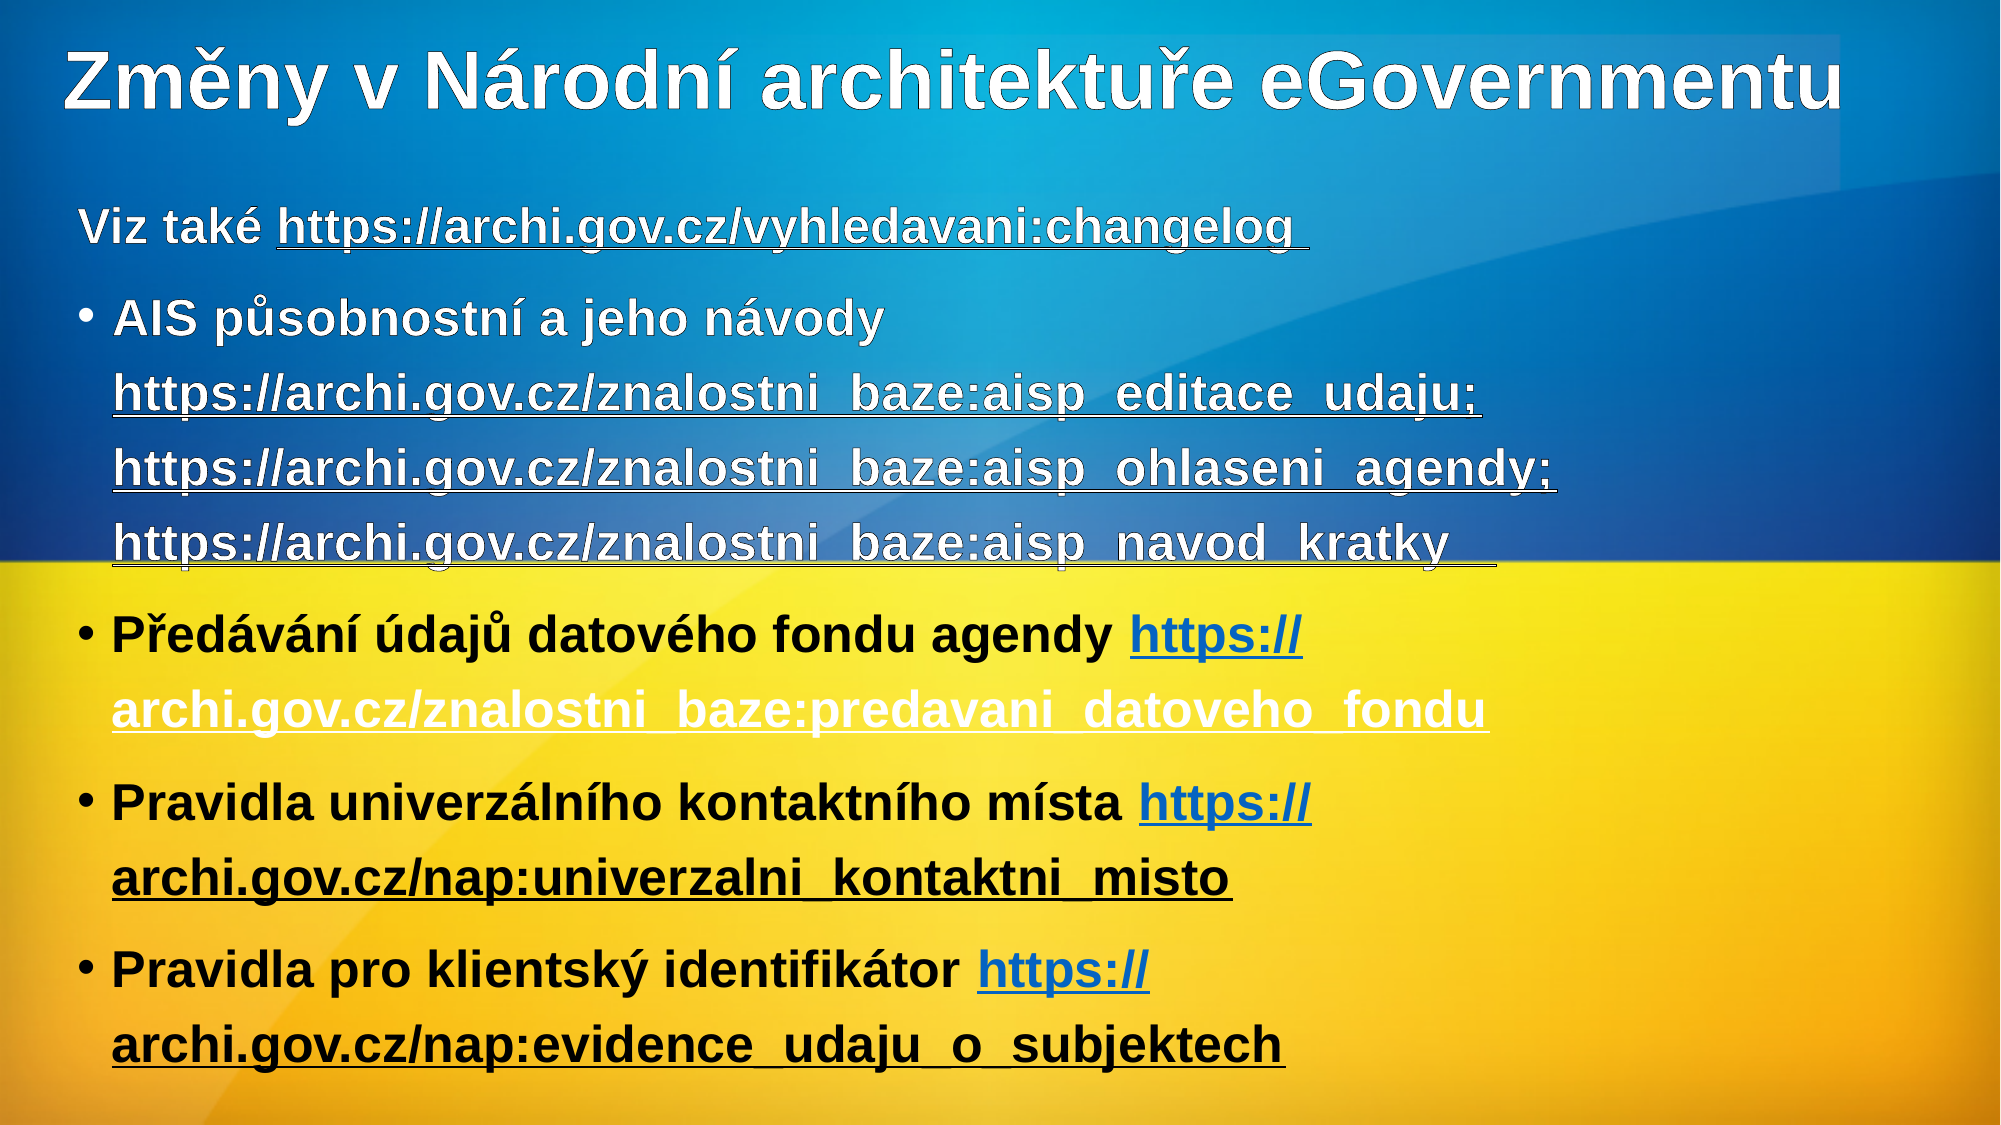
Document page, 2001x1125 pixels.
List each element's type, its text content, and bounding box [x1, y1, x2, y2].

title Změny v Národní architektuře eGovernmentu [46, 20, 1954, 144]
list Viz také https://archi.gov.cz/vyhledavani:changelog AIS působnostní a jeho návody https://archi.gov.cz/znalostni_baze:aisp_editace_udaju; https://archi.gov.cz/znalostni_baze:aisp_ohlaseni_agendy; https://archi.gov.cz/znalostni_baze:aisp_navod_kratky Předávání údajů datového fondu agendy https://archi.gov.cz/znalostni_baze:predavani_datoveho_fondu Pravidla univerzálního kontaktního místa https://archi.gov.cz/nap:univerzalni_kontaktni_misto Pravidla pro klientský identifikátor https://archi.gov.cz/nap:evidence_udaju_o_subjektech [62, 143, 1916, 1091]
picture [0, 0, 2001, 1125]
